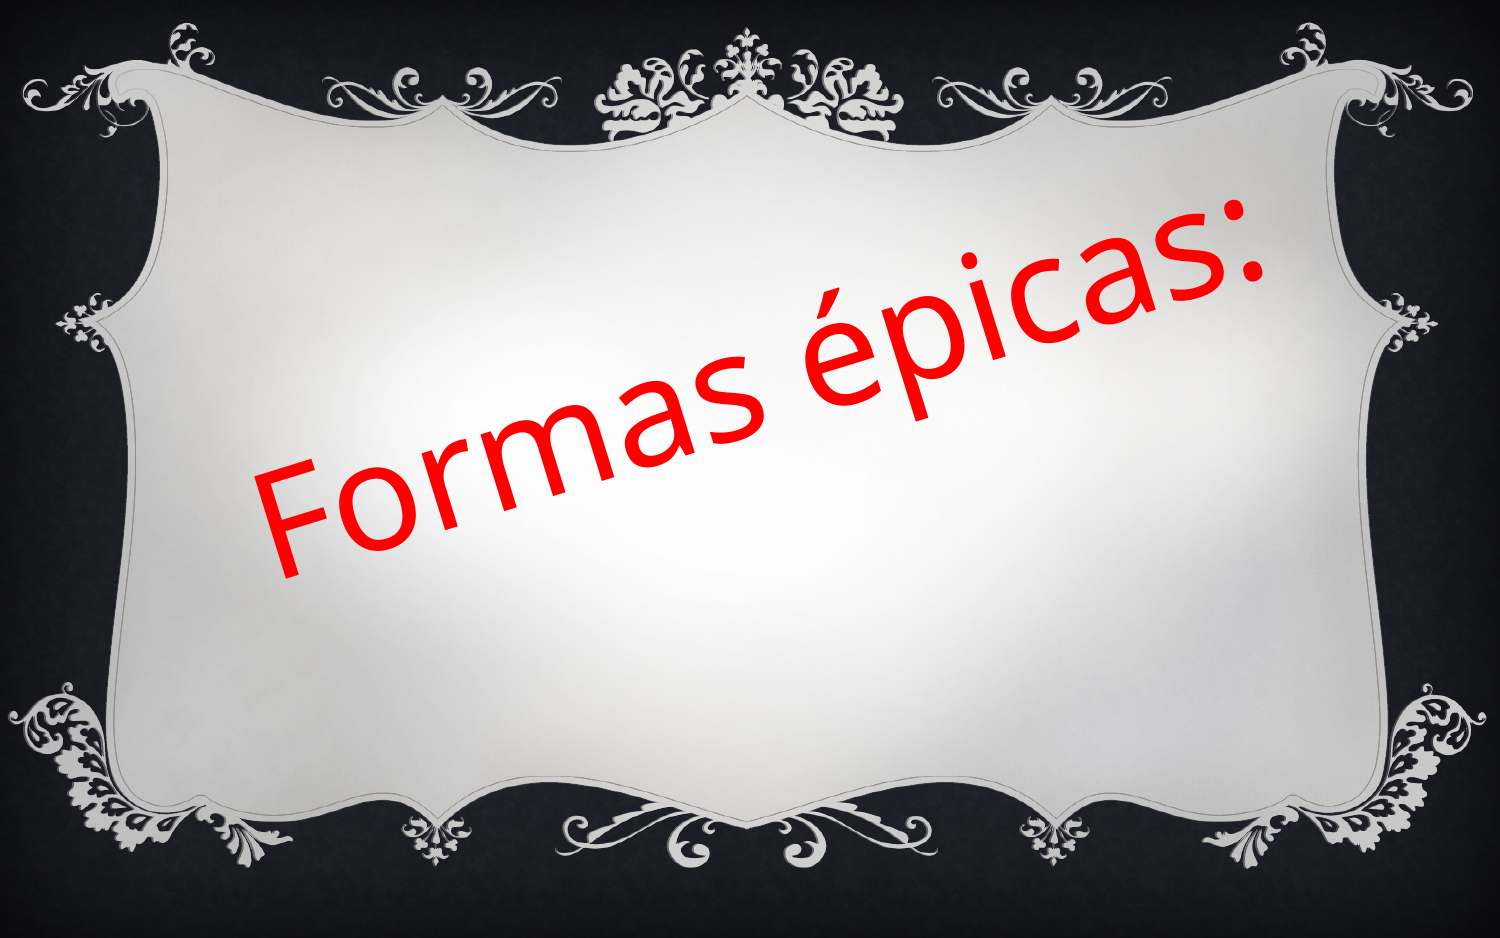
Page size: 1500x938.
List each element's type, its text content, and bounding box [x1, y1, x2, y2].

picture [0, 0, 1500, 938]
text_box Formas épicas: [112, 86, 1467, 870]
